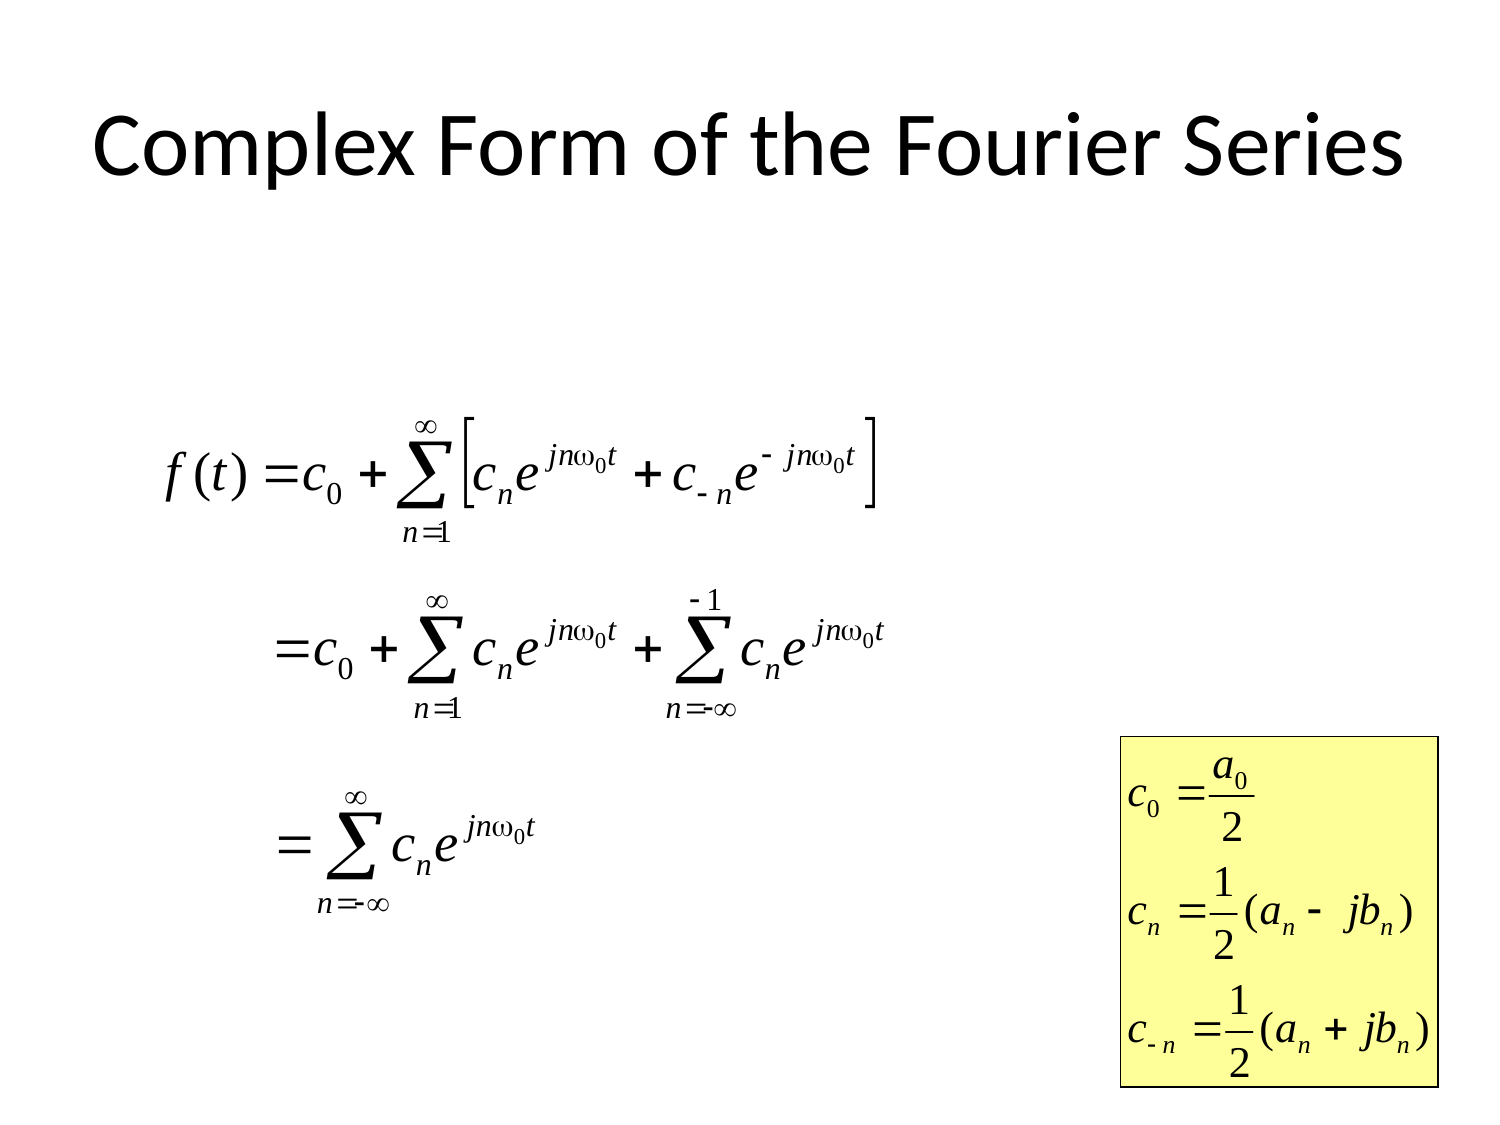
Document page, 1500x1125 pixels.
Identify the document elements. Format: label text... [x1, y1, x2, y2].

title Complex Form of the Fourier Series [75, 45, 1425, 233]
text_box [1121, 737, 1438, 1087]
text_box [263, 574, 901, 730]
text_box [265, 770, 552, 926]
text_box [146, 399, 884, 555]
